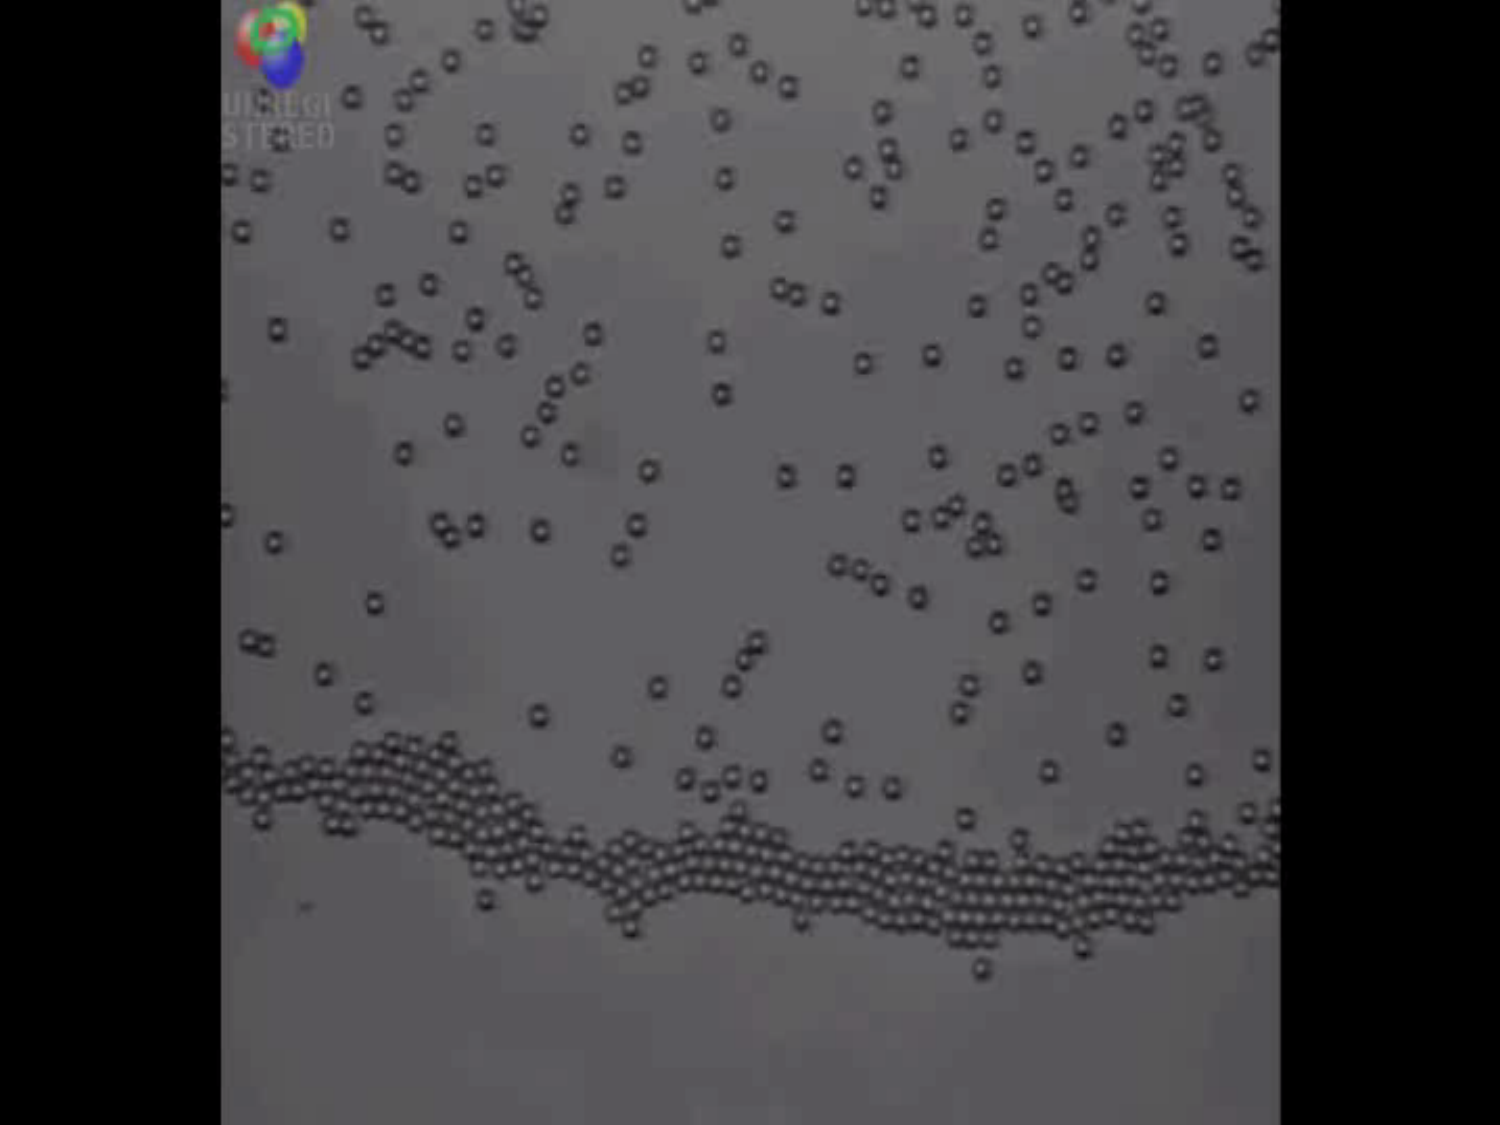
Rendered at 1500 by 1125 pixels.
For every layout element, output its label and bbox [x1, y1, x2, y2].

text_box [0, 0, 1500, 1125]
